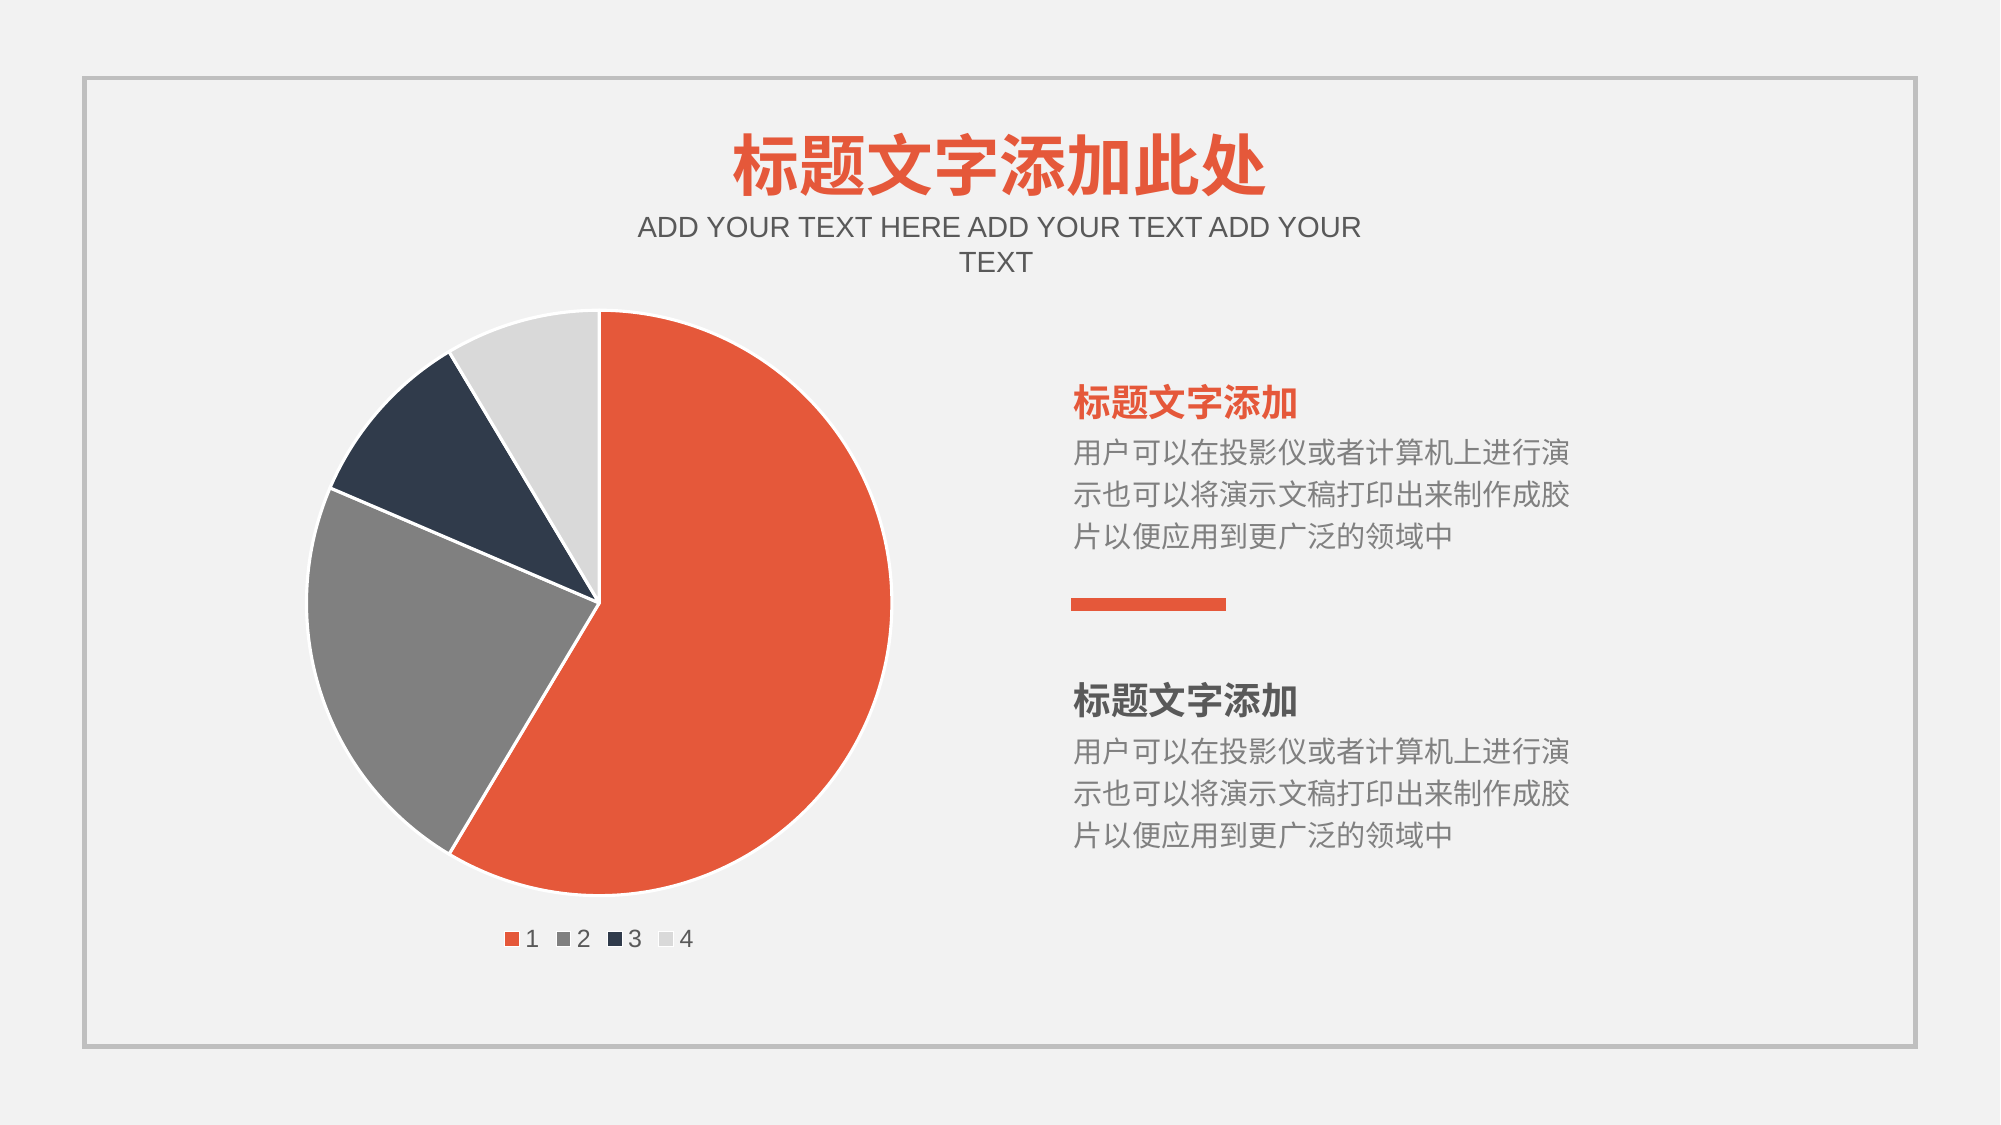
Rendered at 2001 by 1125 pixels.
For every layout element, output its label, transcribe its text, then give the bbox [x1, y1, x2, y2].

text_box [1058, 660, 1612, 862]
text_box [1058, 362, 1612, 563]
chart [103, 297, 1096, 959]
text_box ADD YOUR TEXT HERE ADD YOUR TEXT ADD YOUR TEXT [599, 201, 1401, 286]
text_box 标题文字添加此处 [718, 116, 1282, 201]
